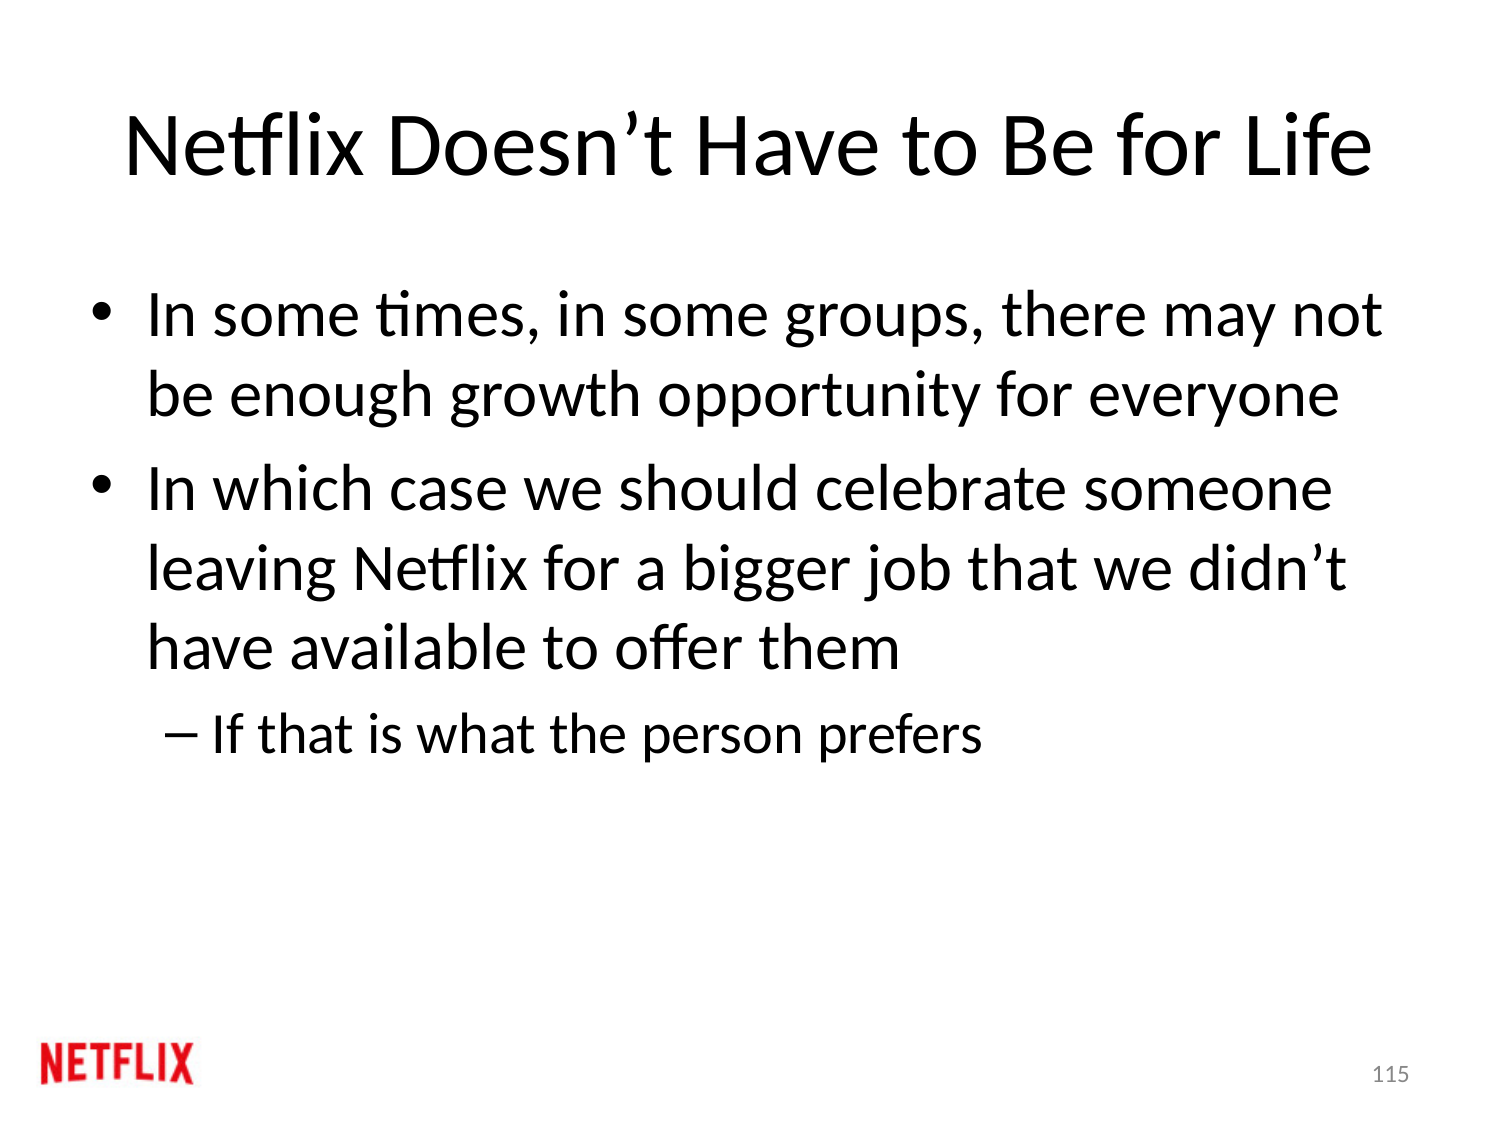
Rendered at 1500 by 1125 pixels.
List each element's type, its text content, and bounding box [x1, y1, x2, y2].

picture [24, 1024, 211, 1104]
list In some times, in some groups, there may not be enough growth opportunity for everyone In which case we should celebrate someone leaving Netflix for a bigger job that we didn’t have available to offer them If that is what the person prefers [75, 262, 1425, 1005]
title Netflix Doesn’t Have to Be for Life [75, 45, 1425, 233]
slide_number ‹#› [1074, 1042, 1425, 1103]
